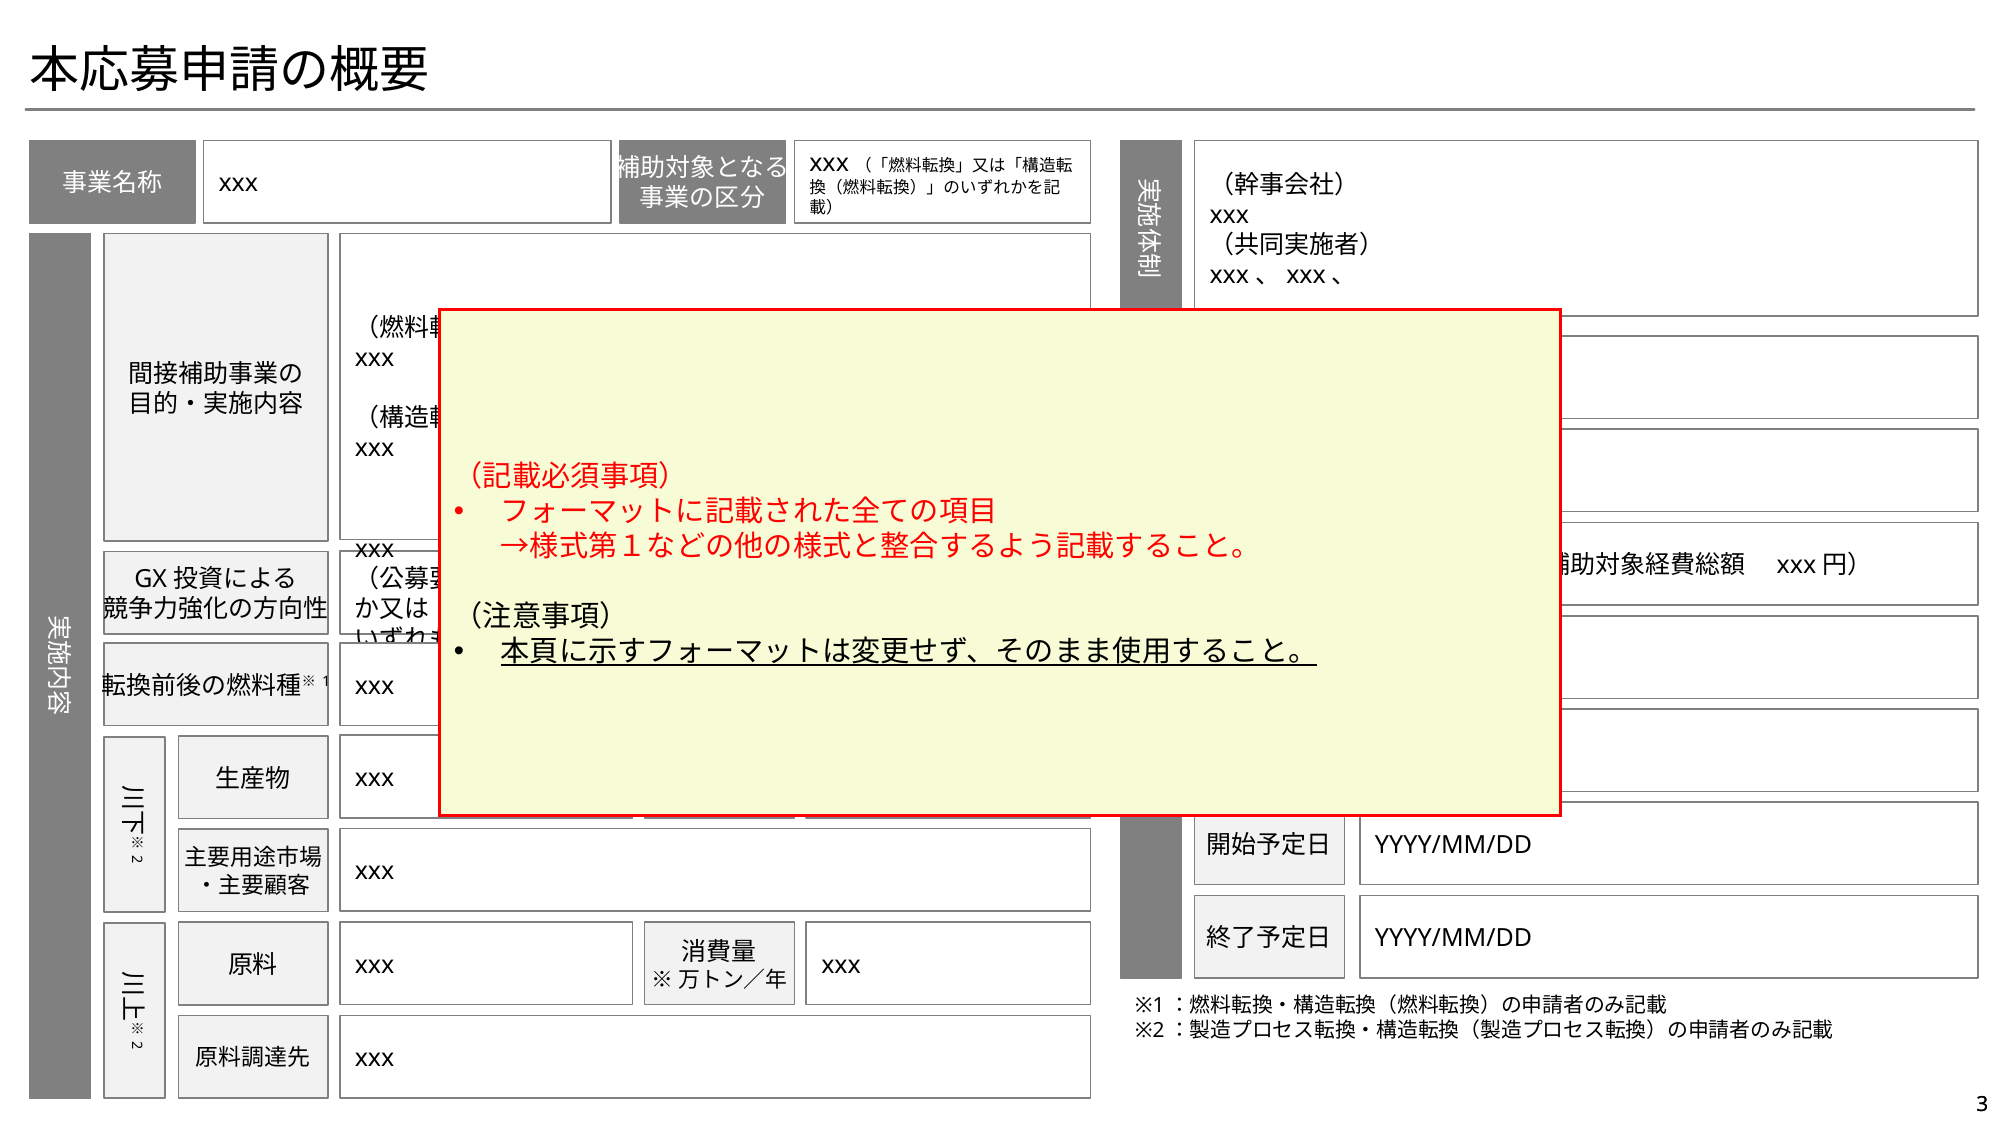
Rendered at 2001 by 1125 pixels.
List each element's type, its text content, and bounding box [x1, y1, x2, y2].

text_box xxx円（うち、補助対象経費総額 xxx円） [1562, 521, 1979, 607]
text_box （記載必須事項） フォーマットに記載された全ての項目 →様式第１などの他の様式と整合するよう記載すること。 （注意事項） 本頁に示すフォーマットは変更せず、そのまま使用すること。 [438, 308, 1562, 817]
text_box 補助対象となる 事業の区分 [618, 139, 787, 224]
text_box （燃料転換又は製造プロセス転換） xxx （構造転換）※申請している場合のみ記載 xxx [338, 232, 1092, 541]
text_box 投資計画 [1119, 817, 1183, 980]
text_box 原料調達先 [177, 1014, 330, 1100]
text_box xxx [1562, 427, 1979, 513]
text_box 終了予定日 [1193, 894, 1346, 979]
text_box YYYY/MM/DD [1358, 801, 1979, 886]
text_box 開始予定日 [1193, 817, 1346, 886]
text_box xxx [805, 920, 1092, 1006]
text_box xxx [338, 642, 438, 727]
text_box xxx [338, 827, 1092, 913]
text_box 事業名称 [28, 139, 196, 225]
text_box xxx （公募要領「1.2. 事業目的」を踏まえ、内需型・外需型いずれか又は いずれも記載） [338, 550, 438, 635]
text_box xxx [1562, 334, 1979, 420]
text_box 転換前後の燃料種※1 [102, 642, 330, 727]
text_box xxx [338, 1014, 1092, 1100]
text_box xxx [202, 139, 613, 225]
text_box xxx [338, 920, 634, 1006]
text_box 主要用途市場 ・主要顧客 [177, 828, 330, 913]
text_box ※1：燃料転換・構造転換（燃料転換）の申請者のみ記載 ※2：製造プロセス転換・構造転換（製造プロセス転換）の申請者のみ記載 [1119, 983, 1979, 1056]
text_box GX投資による 競争力強化の方向性 [102, 550, 330, 635]
text_box 実施体制 [1119, 139, 1183, 308]
text_box x/x [1562, 614, 1979, 700]
text_box 消費量 ※万トン／年 [643, 920, 796, 1006]
text_box 川上※2 [102, 921, 167, 1100]
text_box xxx（「燃料転換」又は「構造転換（燃料転換）」のいずれかを記載） [793, 139, 1092, 225]
text_box 本応募申請の概要 [29, 43, 1875, 98]
text_box YYYY/MM/DD [1358, 894, 1979, 979]
text_box 生産物 [177, 734, 330, 820]
text_box 間接補助事業の 目的・実施内容 [102, 232, 330, 543]
text_box 川下※2 [102, 736, 167, 914]
text_box xxx [338, 734, 634, 819]
text_box 実施内容 [28, 232, 92, 1100]
text_box xxx円 [1562, 707, 1979, 793]
text_box 原料 [177, 921, 330, 1006]
text_box （幹事会社） xxx （共同実施者） xxx、xxx、 [1193, 139, 1979, 318]
